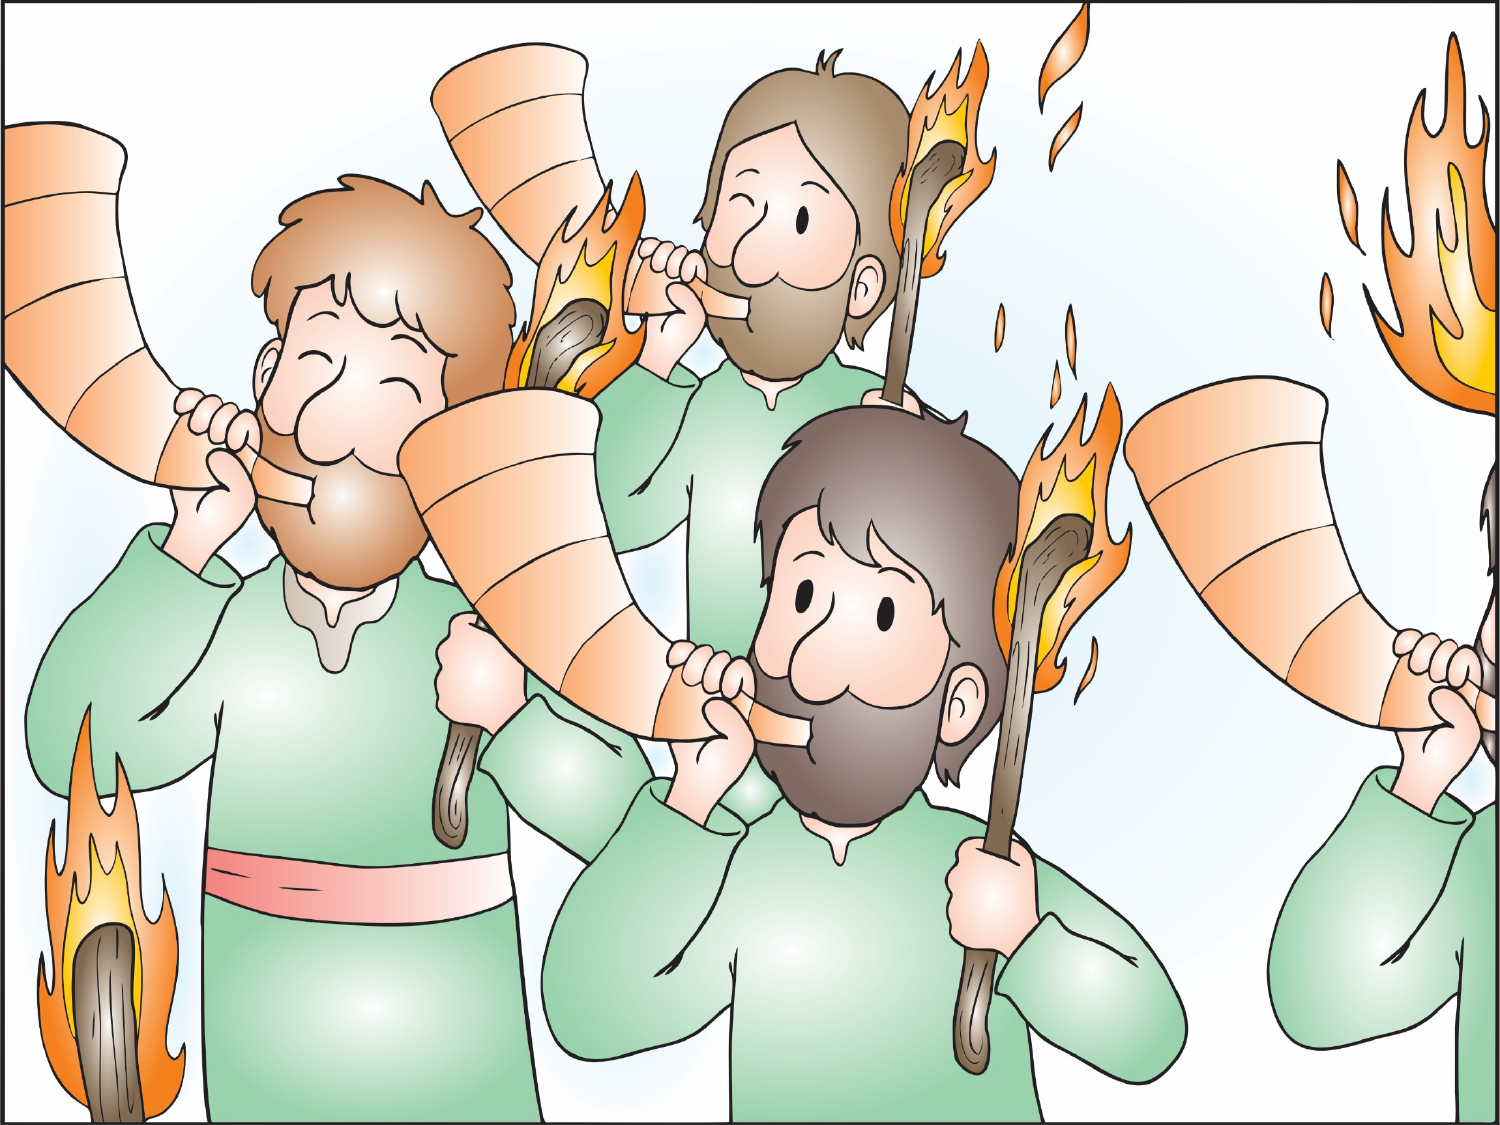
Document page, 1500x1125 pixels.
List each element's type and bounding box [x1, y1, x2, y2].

list [0, 0, 1500, 1125]
